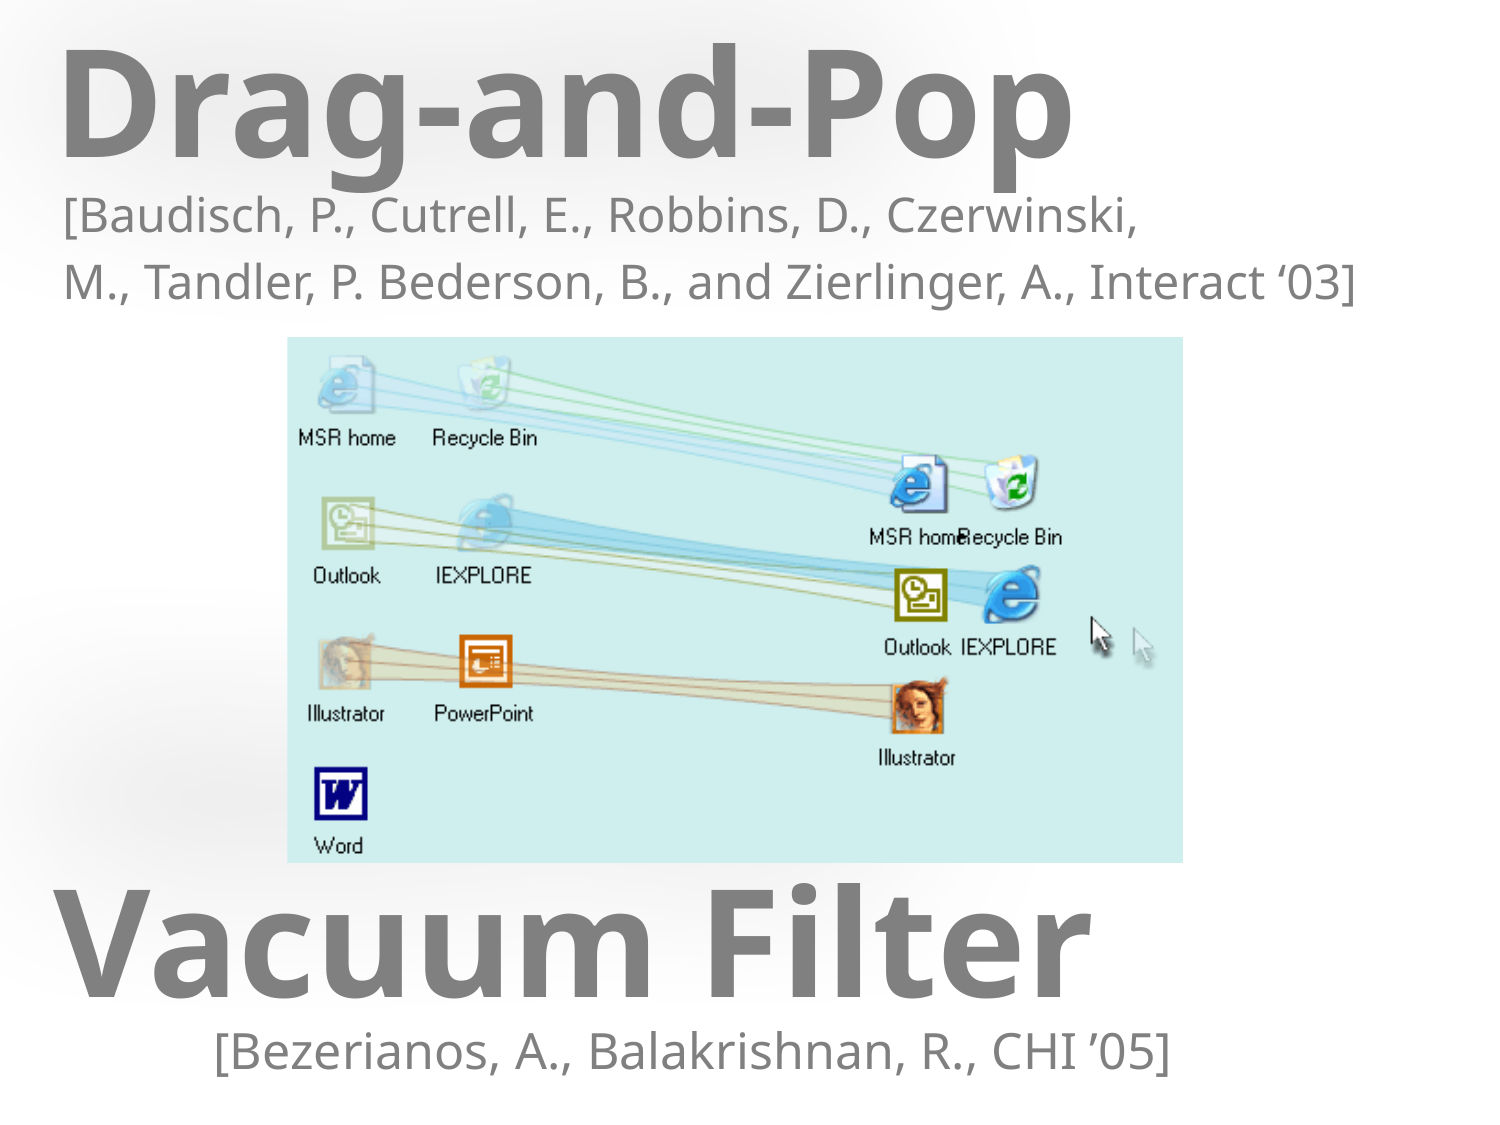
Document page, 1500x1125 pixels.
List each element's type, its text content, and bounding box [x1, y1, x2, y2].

text_box Drag-and-Pop Vacuum Filter [0, 0, 1475, 1035]
text_box [Bezerianos, A., Balakrishnan, R., CHI ’05] [0, 1012, 1188, 1088]
text_box [Baudisch, P., Cutrell, E., Robbins, D., Czerwinski, M., Tandler, P. Bederson, B., and Zierlinger, A., Interact ‘03] [62, 184, 1500, 310]
picture [287, 337, 1184, 863]
